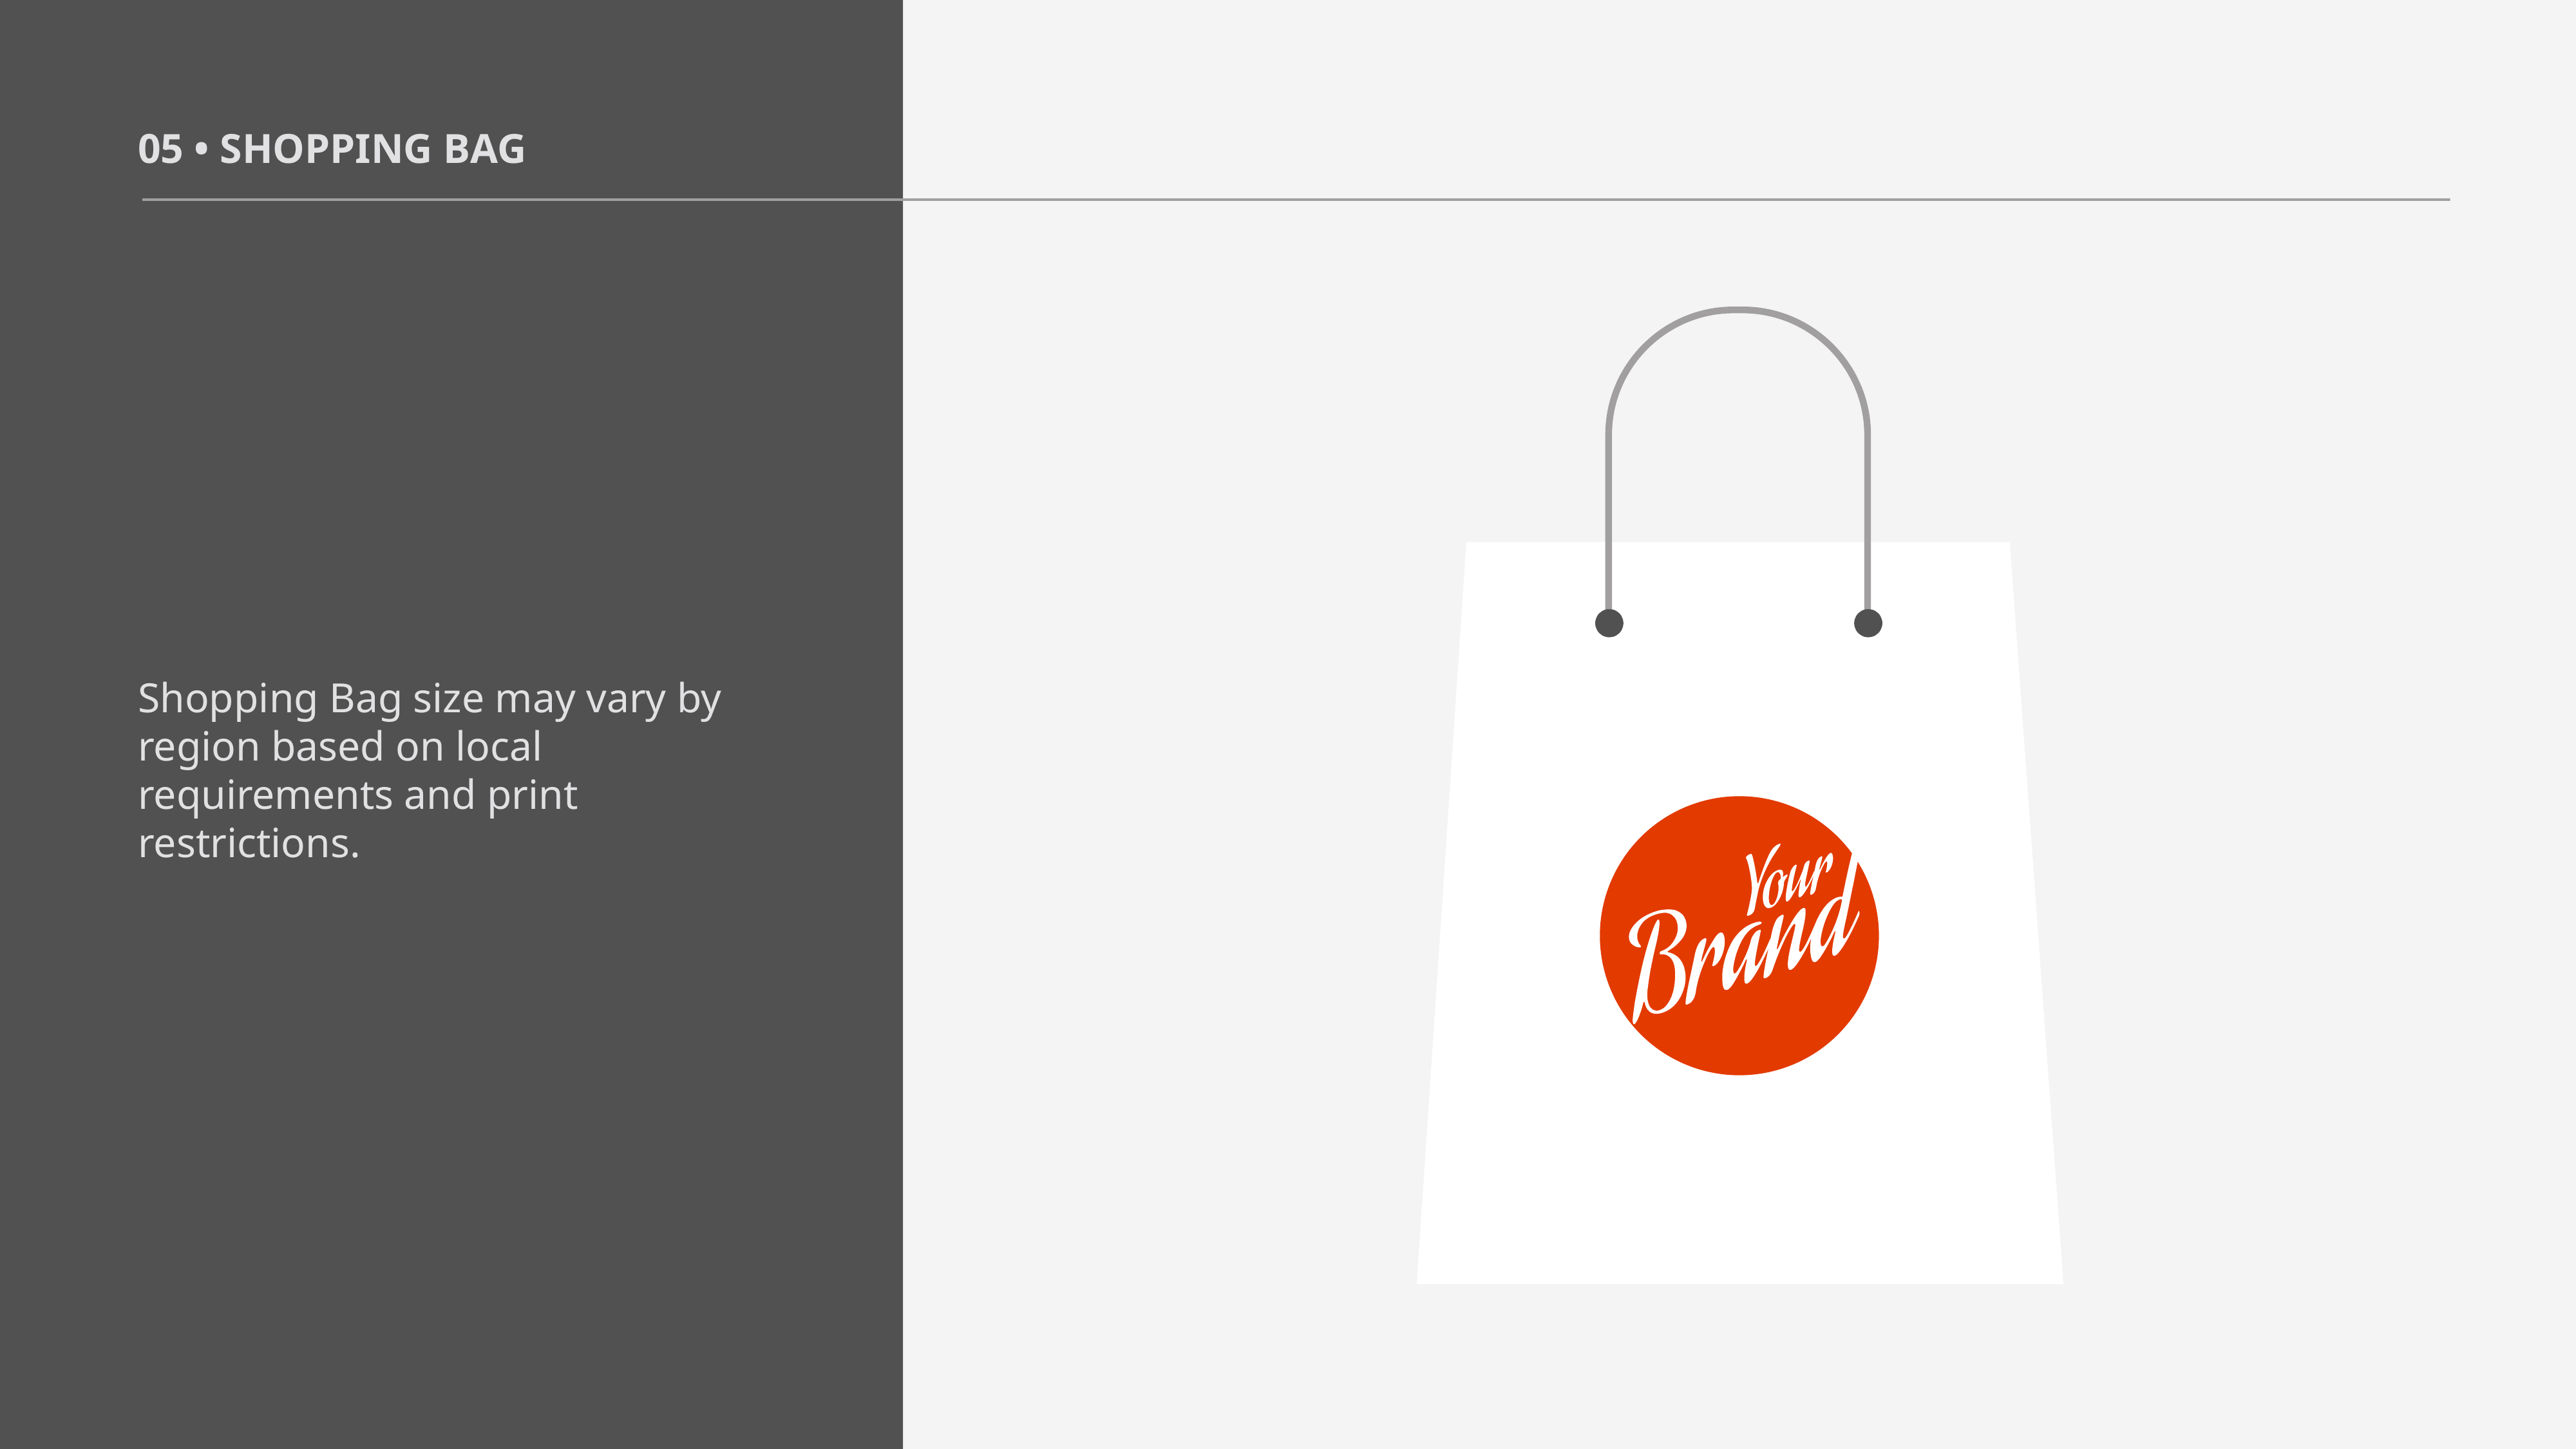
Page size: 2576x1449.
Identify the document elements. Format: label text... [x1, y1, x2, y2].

text_box [1810, 853, 1833, 895]
text_box [1595, 609, 1624, 638]
text_box [1763, 869, 1788, 909]
text_box [1810, 825, 1864, 962]
text_box [1416, 542, 2064, 1284]
text_box 05 • SHOPPING BAG [138, 118, 873, 175]
text_box [1685, 932, 1725, 1005]
text_box [1746, 844, 1781, 916]
text_box [1600, 796, 1879, 1075]
text_box Shopping Bag size may vary by region based on local requirements and print restrictions. [138, 564, 768, 974]
text_box [1854, 609, 1882, 638]
text_box [1608, 310, 1868, 624]
text_box [1785, 860, 1814, 902]
text_box [1763, 907, 1813, 979]
text_box [1629, 909, 1687, 1025]
text_box [1722, 922, 1770, 990]
